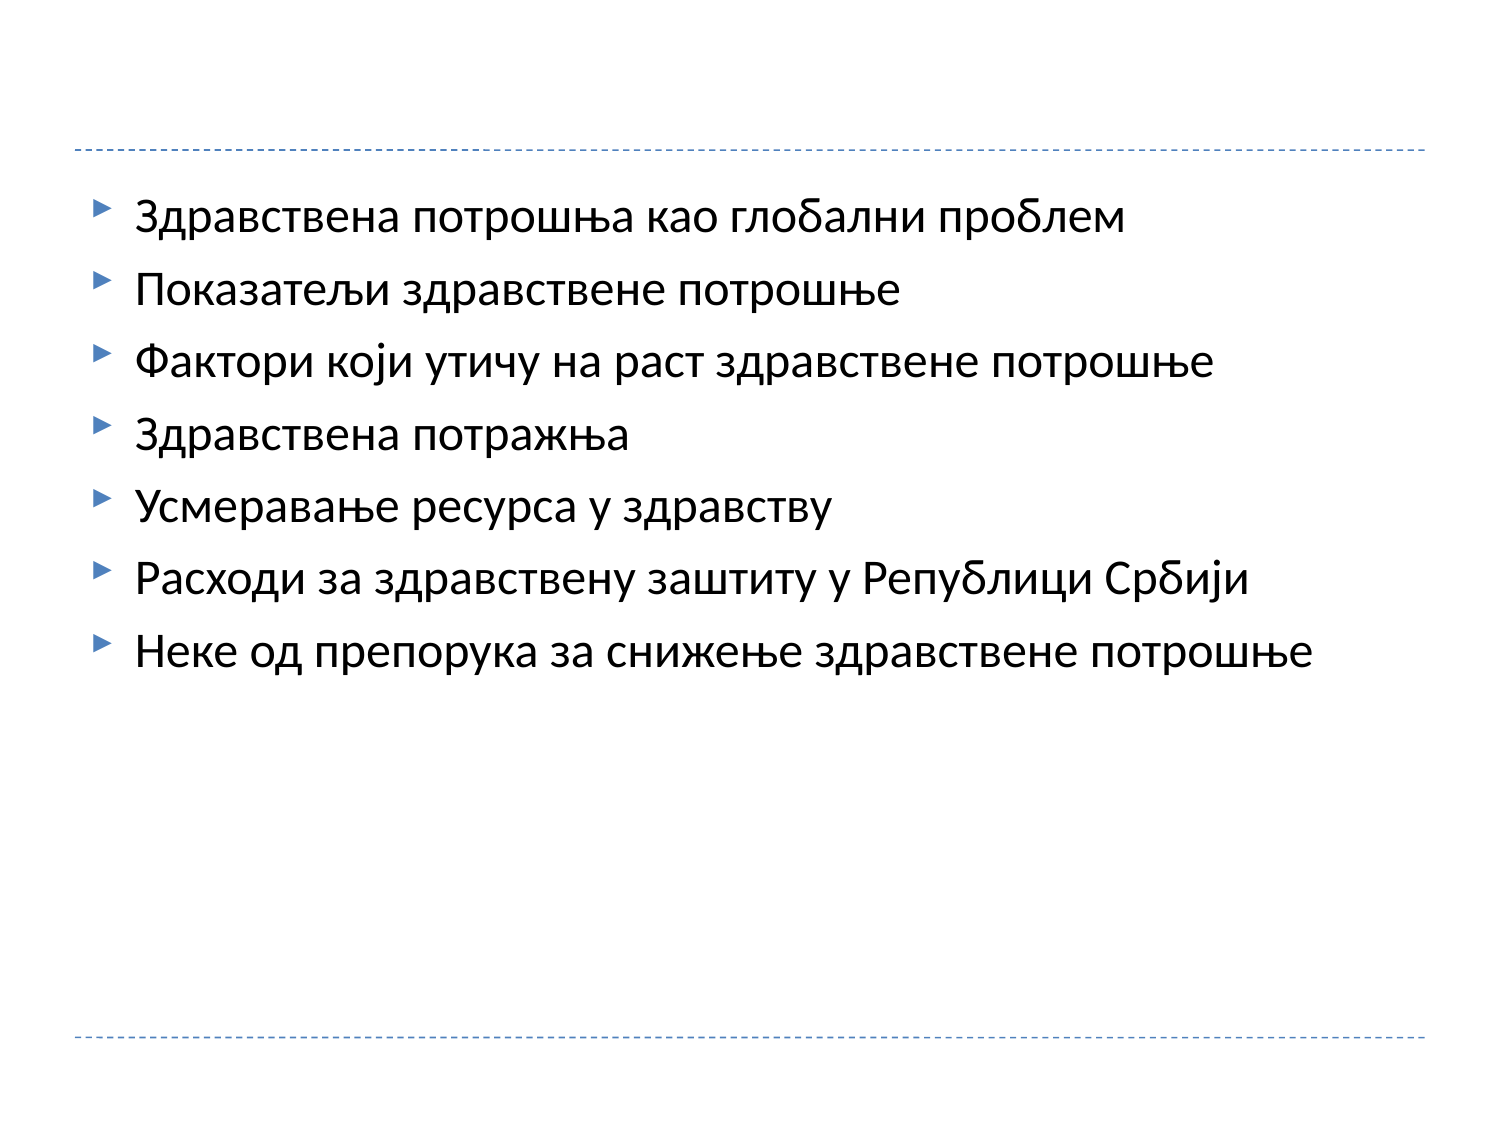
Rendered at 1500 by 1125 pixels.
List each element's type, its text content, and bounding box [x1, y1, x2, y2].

list Здравствена потрошња као глобални проблем Показатељи здравствене потрошње Фактори који утичу на раст здравствене потрошње Здравствена потражња Усмеравање ресурса у здравству Расходи за здравствену заштиту у Републици Србији Неке од препорука за снижење здравствене потрошње [74, 174, 1426, 1038]
